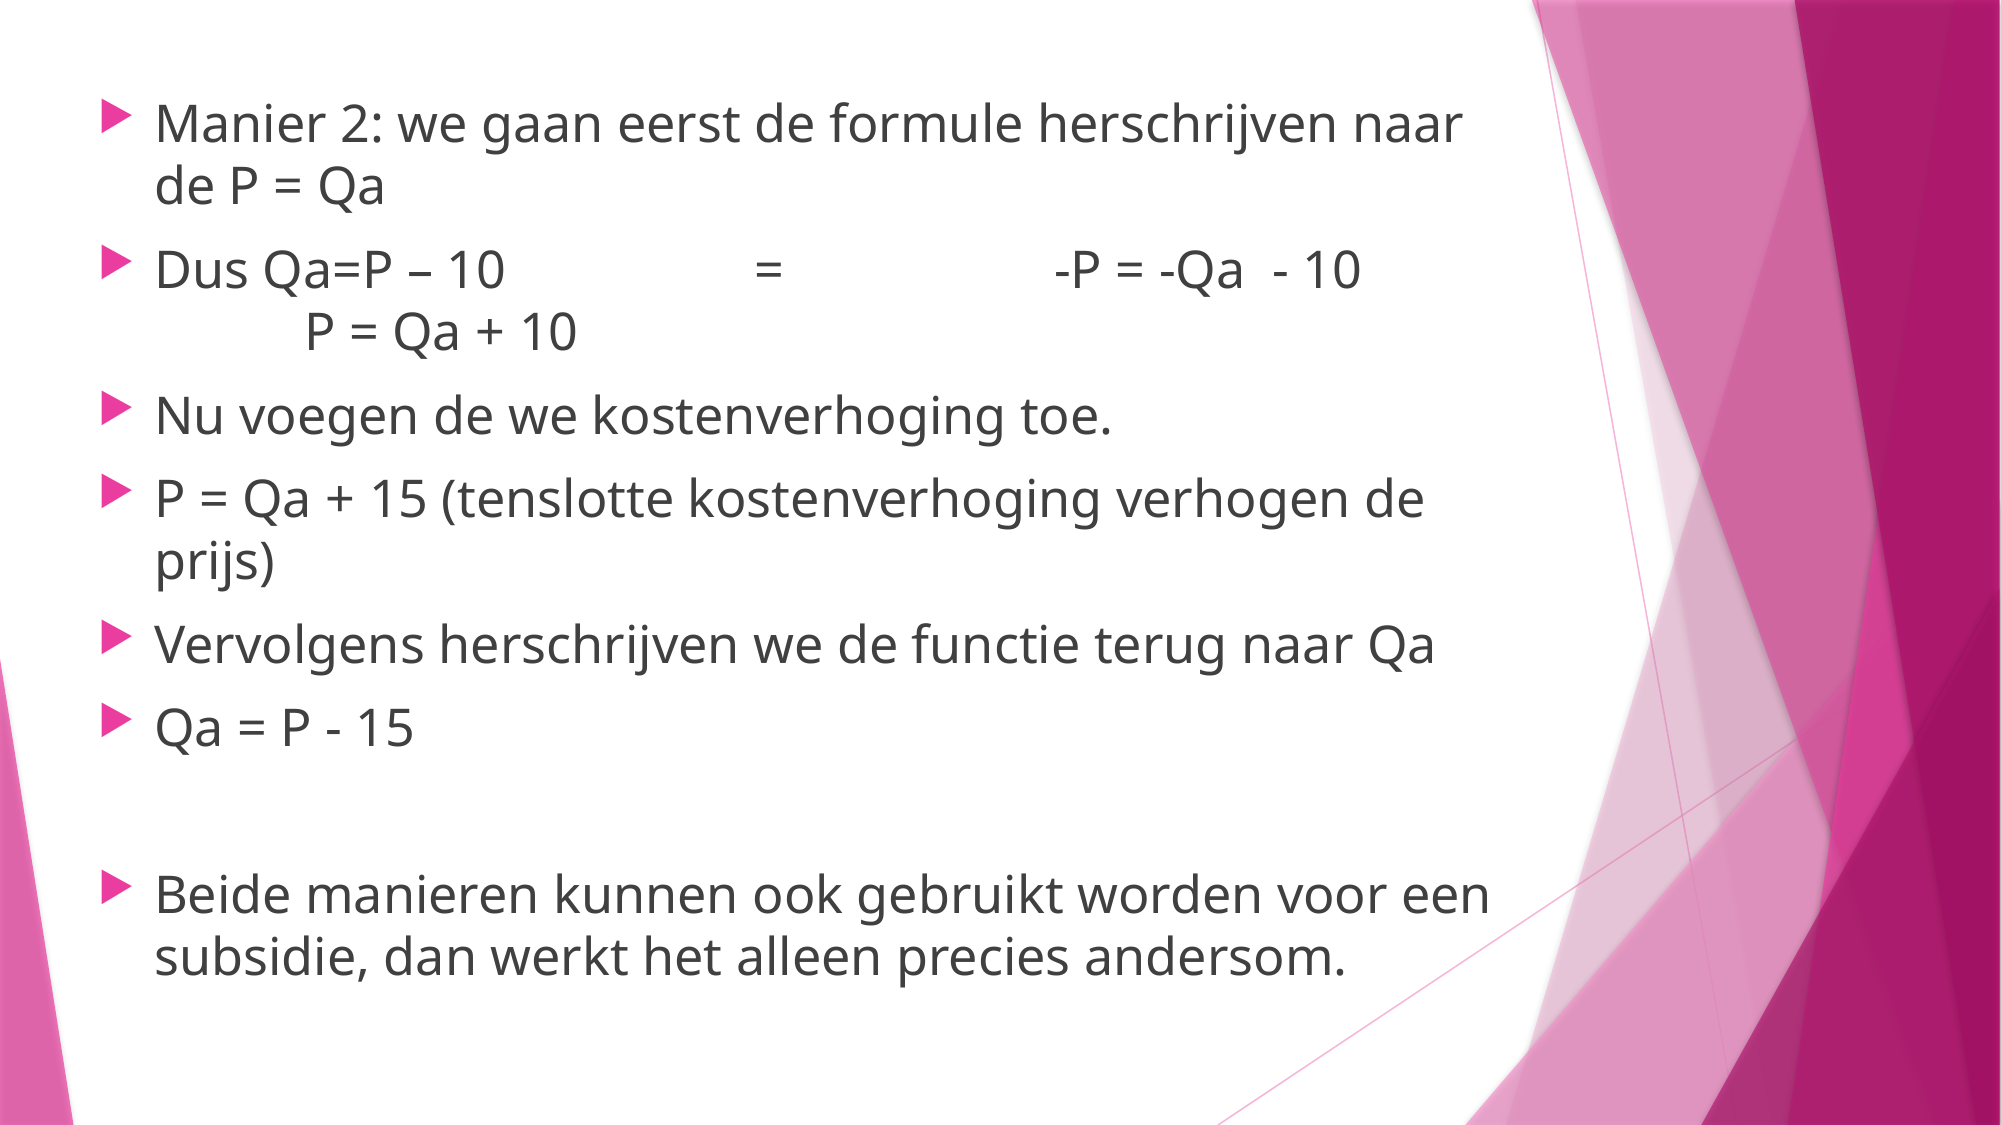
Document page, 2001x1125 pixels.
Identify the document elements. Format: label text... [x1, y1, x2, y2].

list Manier 2: we gaan eerst de formule herschrijven naar de P = Qa Dus Qa=P – 10 = -P = -Qa - 10 P = Qa + 10 Nu voegen de we kostenverhoging toe. P = Qa + 15 (tenslotte kostenverhoging verhogen de prijs) Vervolgens herschrijven we de functie terug naar Qa Qa = P - 15 Beide manieren kunnen ook gebruikt worden voor een subsidie, dan werkt het alleen precies andersom. [82, 82, 1522, 992]
